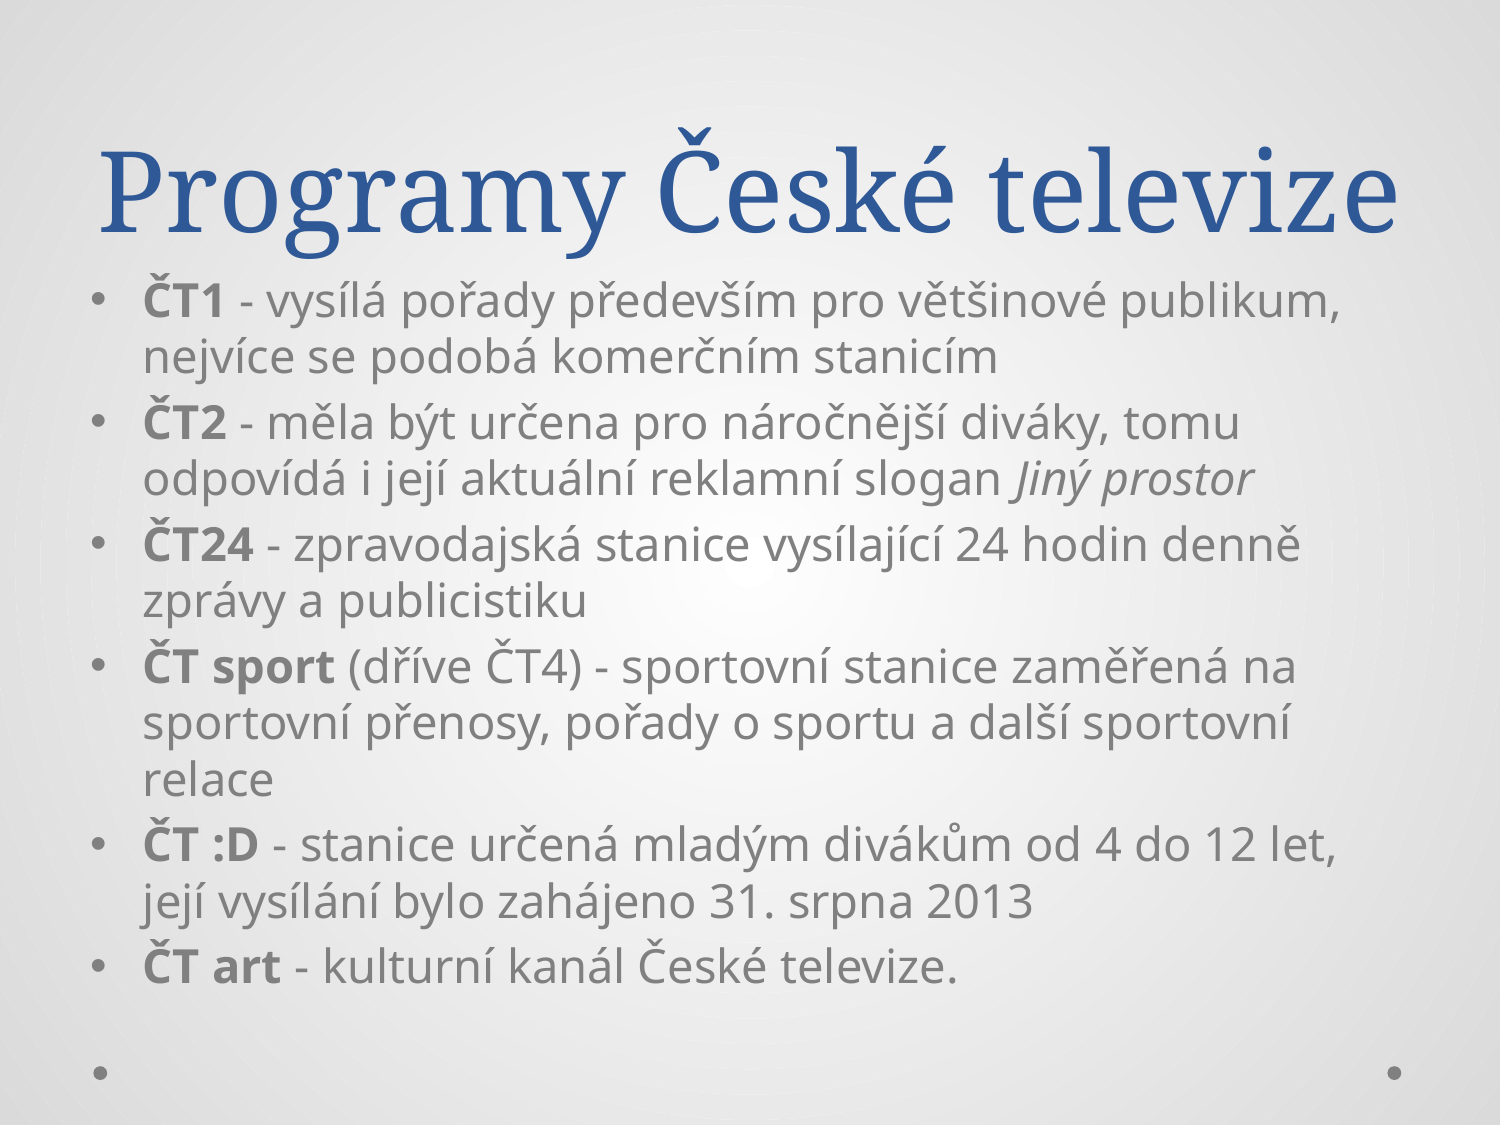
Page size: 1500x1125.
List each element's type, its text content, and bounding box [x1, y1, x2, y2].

list ČT1 - vysílá pořady především pro většinové publikum, nejvíce se podobá komerčním stanicím ČT2 - měla být určena pro náročnější diváky, tomu odpovídá i její aktuální reklamní slogan Jiný prostor ČT24 - zpravodajská stanice vysílající 24 hodin denně zprávy a publicistiku ČT sport (dříve ČT4) - sportovní stanice zaměřená na sportovní přenosy, pořady o sportu a další sportovní relace ČT :D - stanice určená mladým divákům od 4 do 12 let, její vysílání bylo zahájeno 31. srpna 2013 ČT art - kulturní kanál České televize. [75, 262, 1425, 1005]
title Programy České televize [75, 0, 1425, 262]
